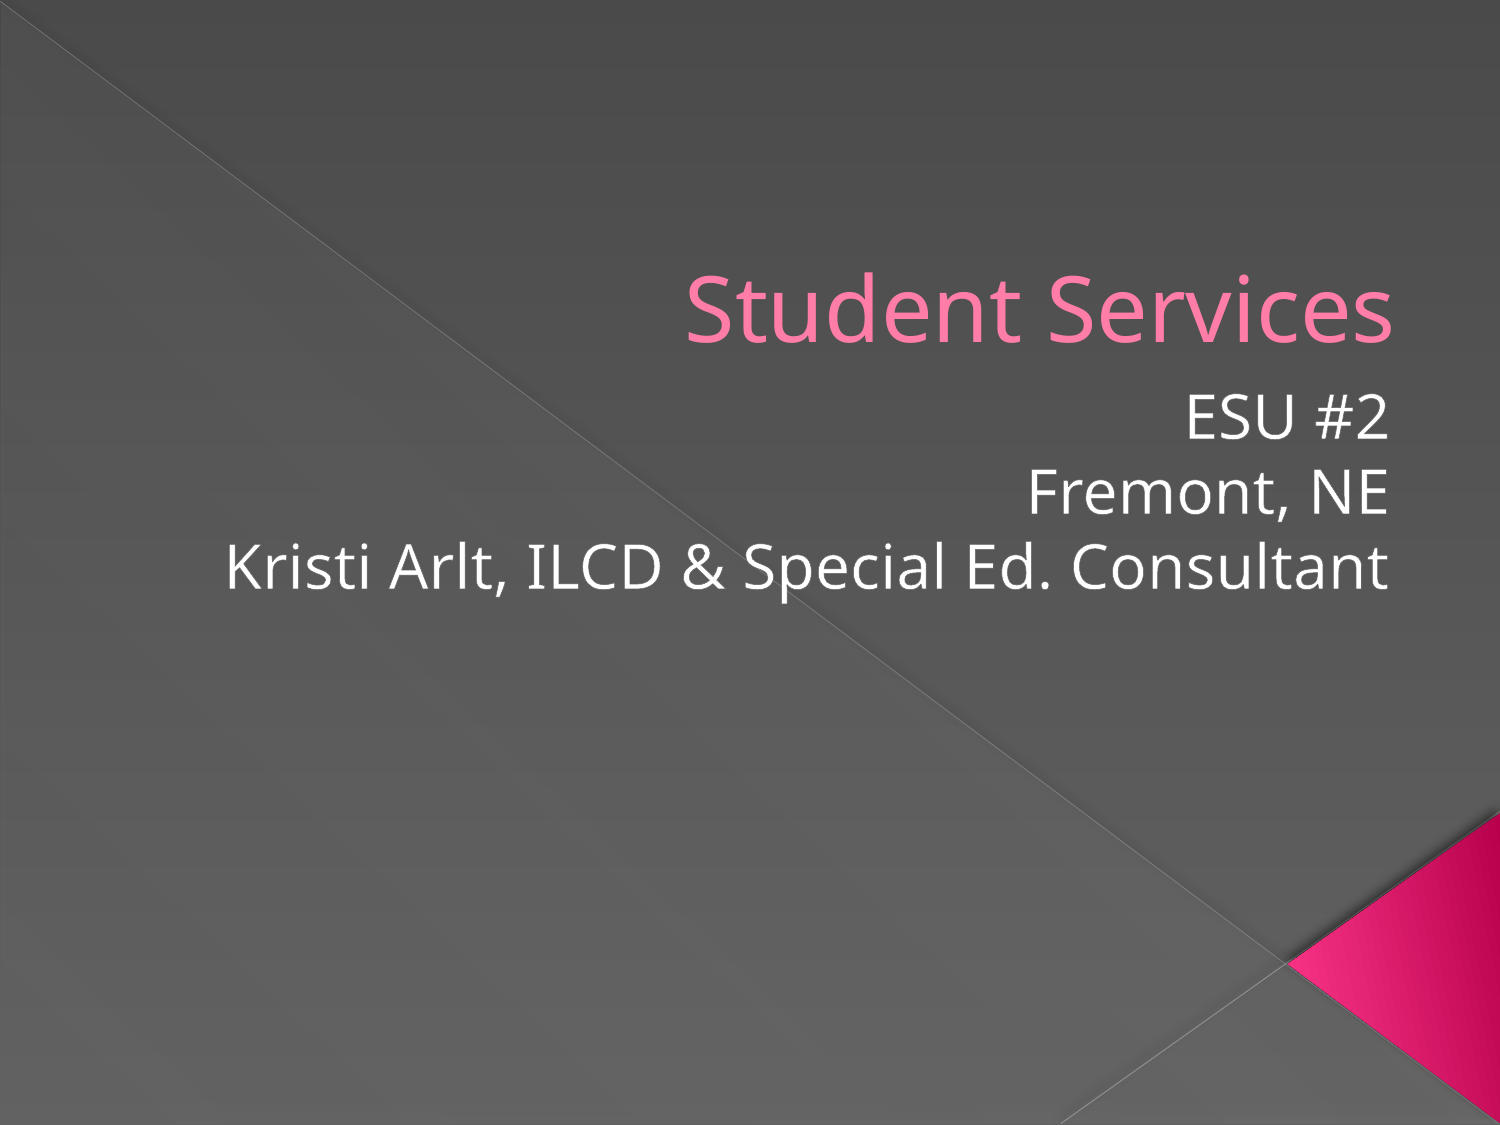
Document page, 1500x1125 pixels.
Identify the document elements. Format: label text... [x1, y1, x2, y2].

title Student Services [88, 127, 1412, 369]
subtitle ESU #2 Fremont, NE Kristi Arlt, ILCD & Special Ed. Consultant [88, 369, 1412, 657]
